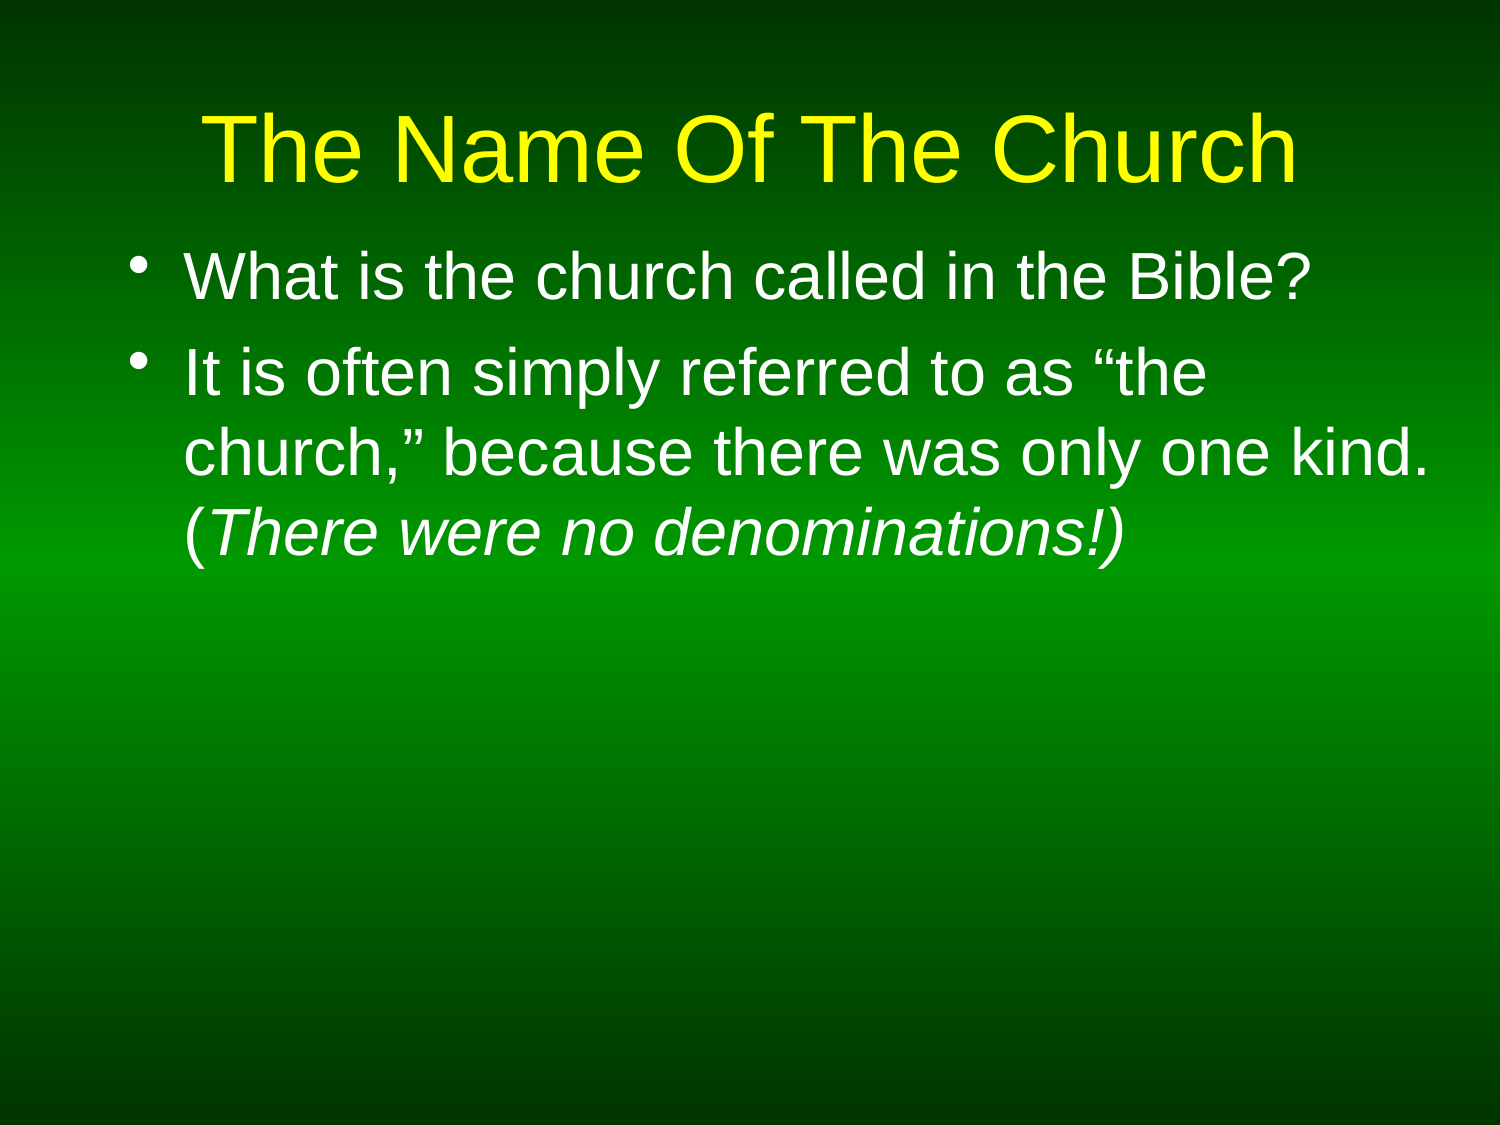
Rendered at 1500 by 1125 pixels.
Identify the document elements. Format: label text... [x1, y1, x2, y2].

list What is the church called in the Bible? It is often simply referred to as “the church,” because there was only one kind. (There were no denominations!) [112, 224, 1463, 1050]
title The Name Of The Church [37, 50, 1463, 238]
